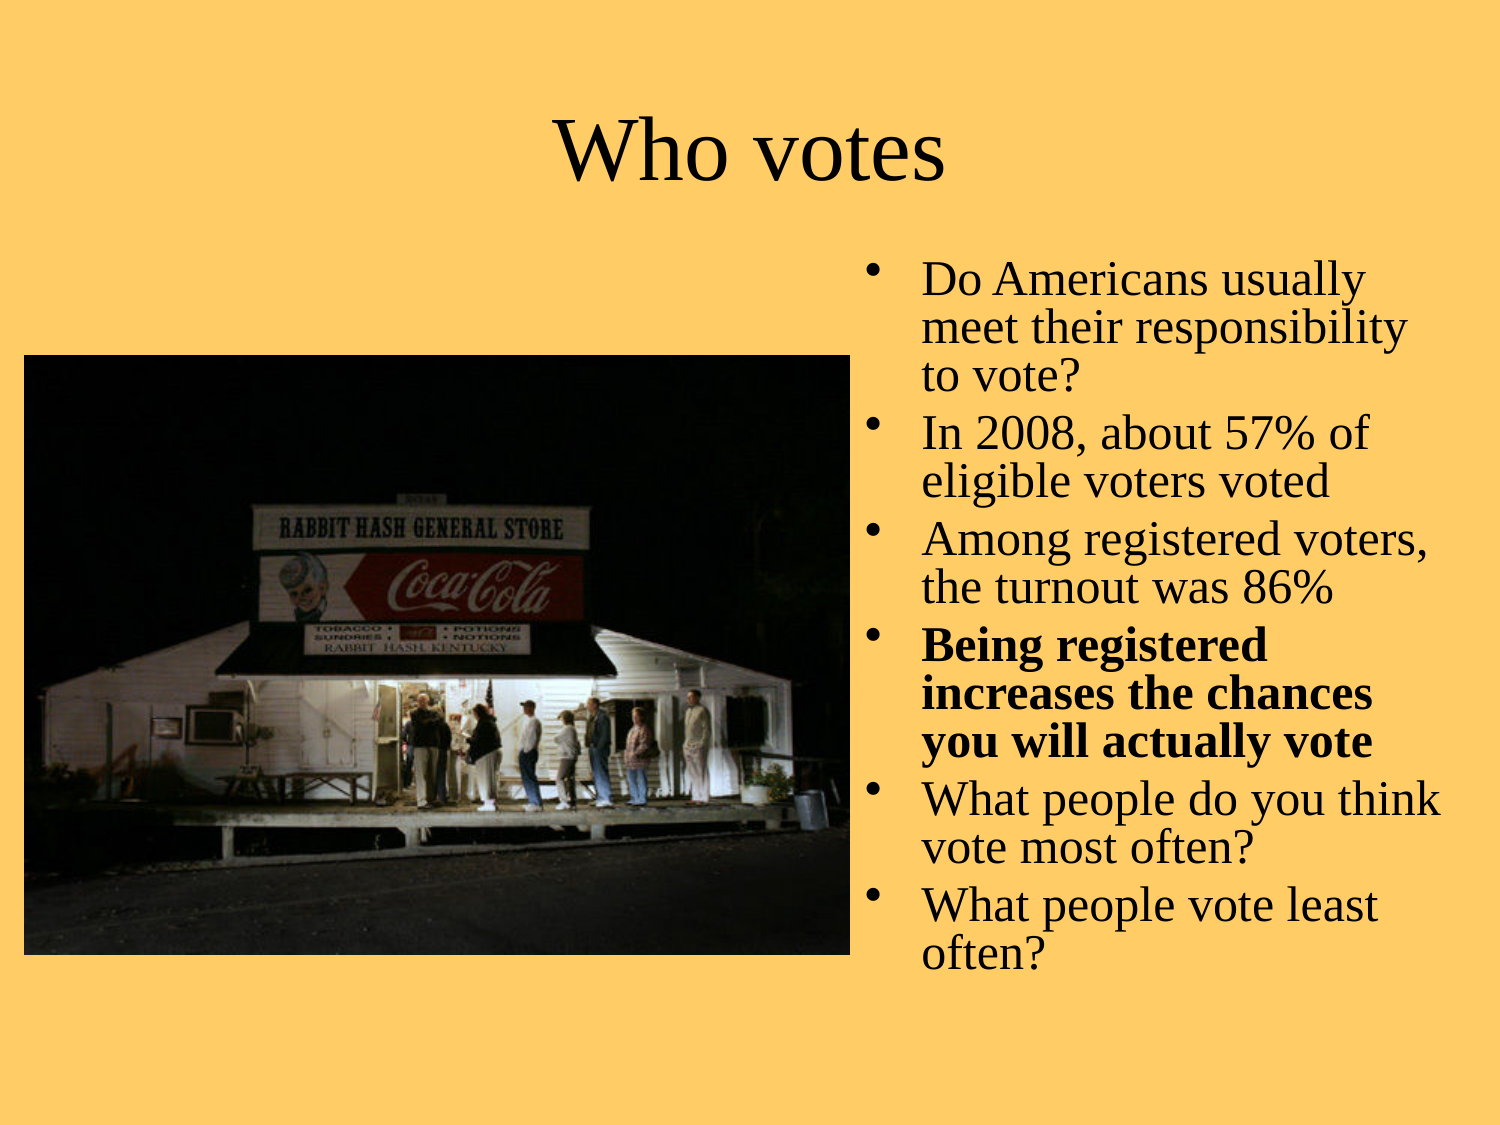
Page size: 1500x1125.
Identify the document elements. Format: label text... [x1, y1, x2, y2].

list Do Americans usually meet their responsibility to vote? In 2008, about 57% of eligible voters voted Among registered voters, the turnout was 86% Being registered increases the chances you will actually vote What people do you think vote most often? What people vote least often? [849, 249, 1476, 1063]
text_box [24, 354, 851, 956]
title Who votes [112, 49, 1388, 238]
